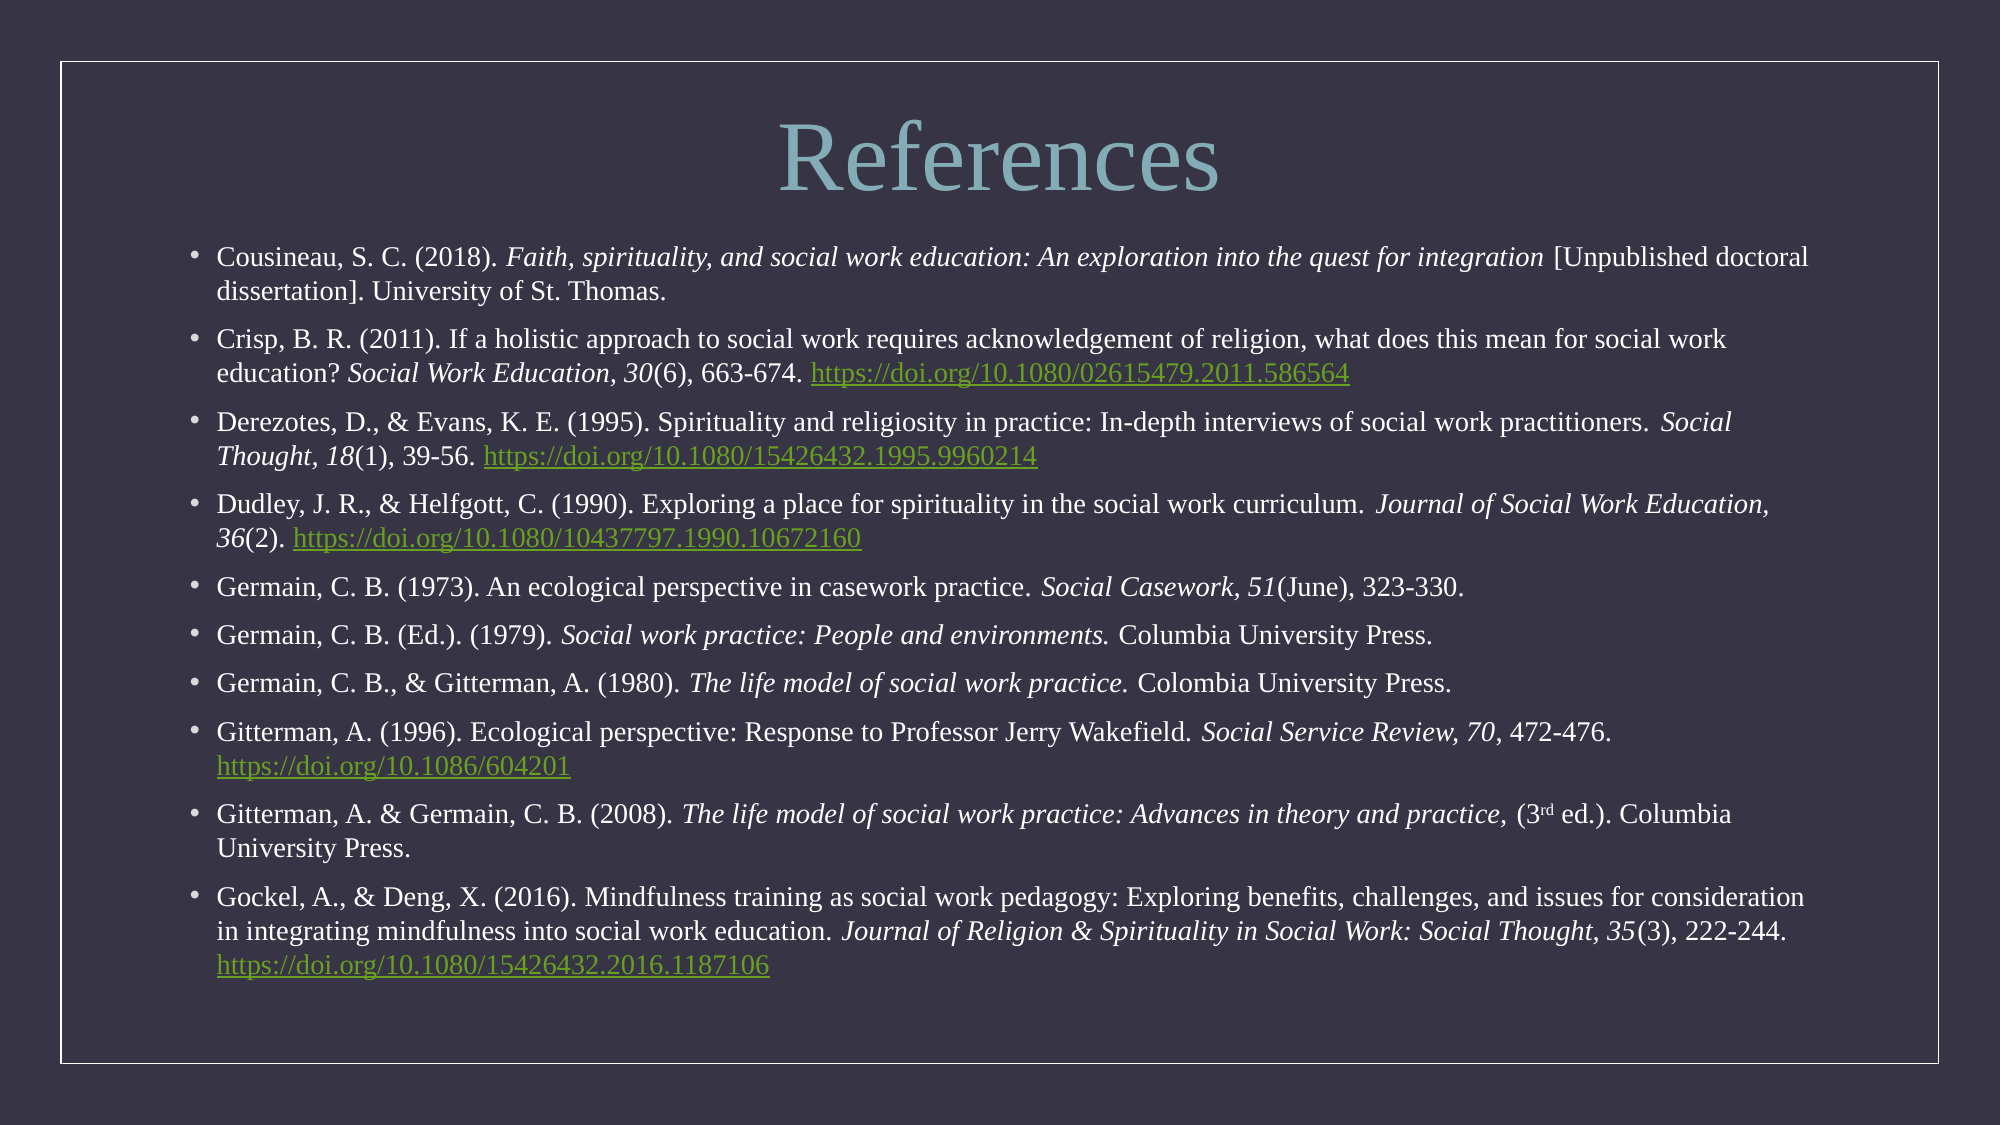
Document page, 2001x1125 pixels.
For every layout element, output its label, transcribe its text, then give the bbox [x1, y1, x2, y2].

title References [174, 86, 1825, 230]
list Cousineau, S. C. (2018). Faith, spirituality, and social work education: An exploration into the quest for integration [Unpublished doctoral dissertation]. University of St. Thomas. Crisp, B. R. (2011). If a holistic approach to social work requires acknowledgement of religion, what does this mean for social work education? Social Work Education, 30(6), 663-674. https://doi.org/10.1080/02615479.2011.586564 Derezotes, D., & Evans, K. E. (1995). Spirituality and religiosity in practice: In-depth interviews of social work practitioners. Social Thought, 18(1), 39-56. https://doi.org/10.1080/15426432.1995.9960214 Dudley, J. R., & Helfgott, C. (1990). Exploring a place for spirituality in the social work curriculum. Journal of Social Work Education, 36(2). https://doi.org/10.1080/10437797.1990.10672160 Germain, C. B. (1973). An ecological perspective in casework practice. Social Casework, 51(June), 323-330. Germain, C. B. (Ed.). (1979). Social work practice: People and environments. Columbia University Press. Germain, C. B., & Gitterman, A. (1980). The life model of social work practice. Colombia University Press. Gitterman, A. (1996). Ecological perspective: Response to Professor Jerry Wakefield. Social Service Review, 70, 472-476. https://doi.org/10.1086/604201 Gitterman, A. & Germain, C. B. (2008). The life model of social work practice: Advances in theory and practice, (3rd ed.). Columbia University Press. Gockel, A., & Deng, X. (2016). Mindfulness training as social work pedagogy: Exploring benefits, challenges, and issues for consideration in integrating mindfulness into social work education. Journal of Religion & Spirituality in Social Work: Social Thought, 35(3), 222-244. https://doi.org/10.1080/15426432.2016.1187106 [174, 230, 1825, 990]
